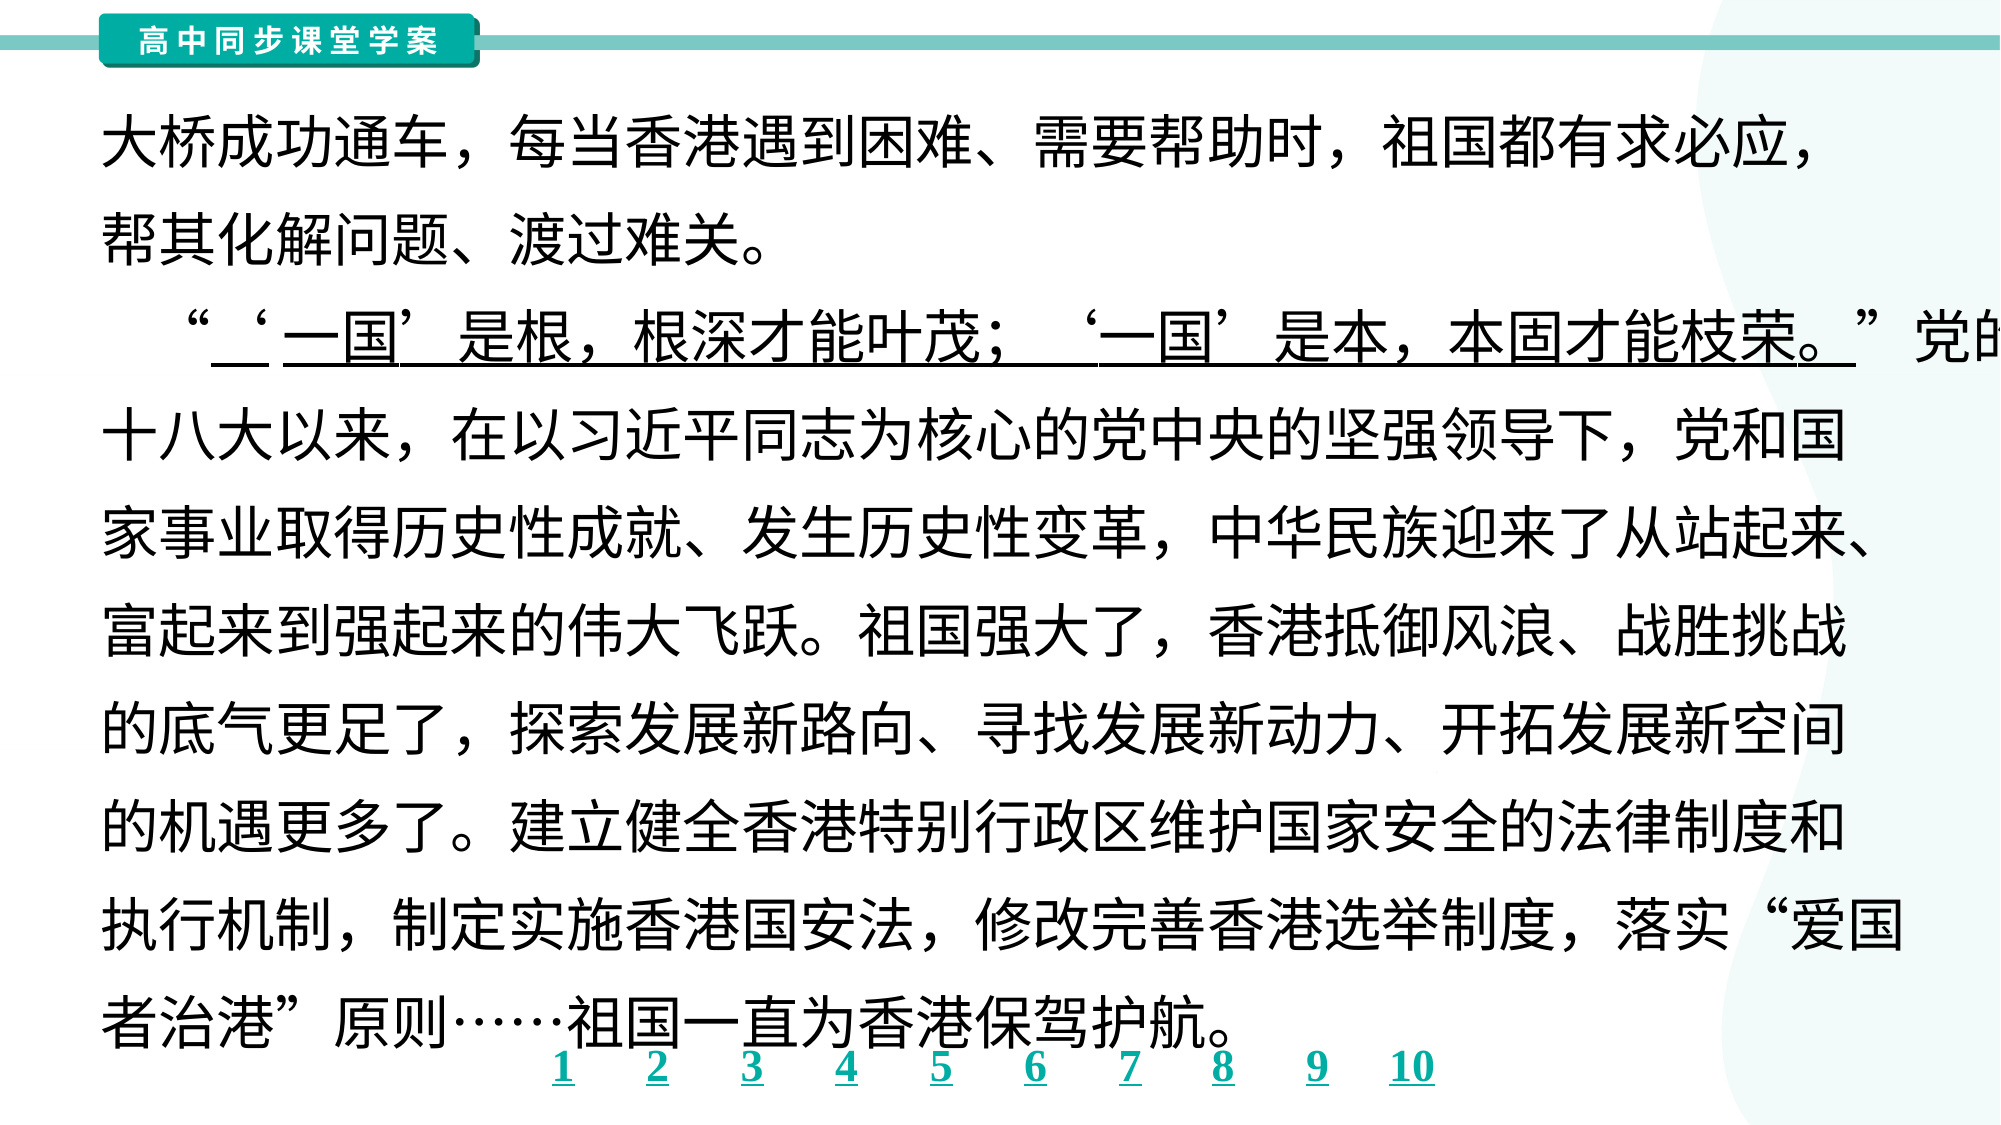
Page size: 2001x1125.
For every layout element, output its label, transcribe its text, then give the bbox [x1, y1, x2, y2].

picture [0, 0, 2000, 1125]
text_box 大桥成功通车，每当香港遇到困难、需要帮助时，祖国都有求必应， 帮其化解问题、渡过难关。 “‘一国’是根，根深才能叶茂；‘一国’是本，本固才能枝荣。”党的 十八大以来，在以习近平同志为核心的党中央的坚强领导下，党和国 家事业取得历史性成就、发生历史性变革，中华民族迎来了从站起来、 富起来到强起来的伟大飞跃。祖国强大了，香港抵御风浪、战胜挑战 的底气更足了，探索发展新路向、寻找发展新动力、开拓发展新空间 的机遇更多了。建立健全香港特别行政区维护国家安全的法律制度和 执行机制，制定实施香港国安法，修改完善香港选举制度，落实“爱国 者治港”原则……祖国一直为香港保驾护航。 [100, 76, 1899, 1056]
